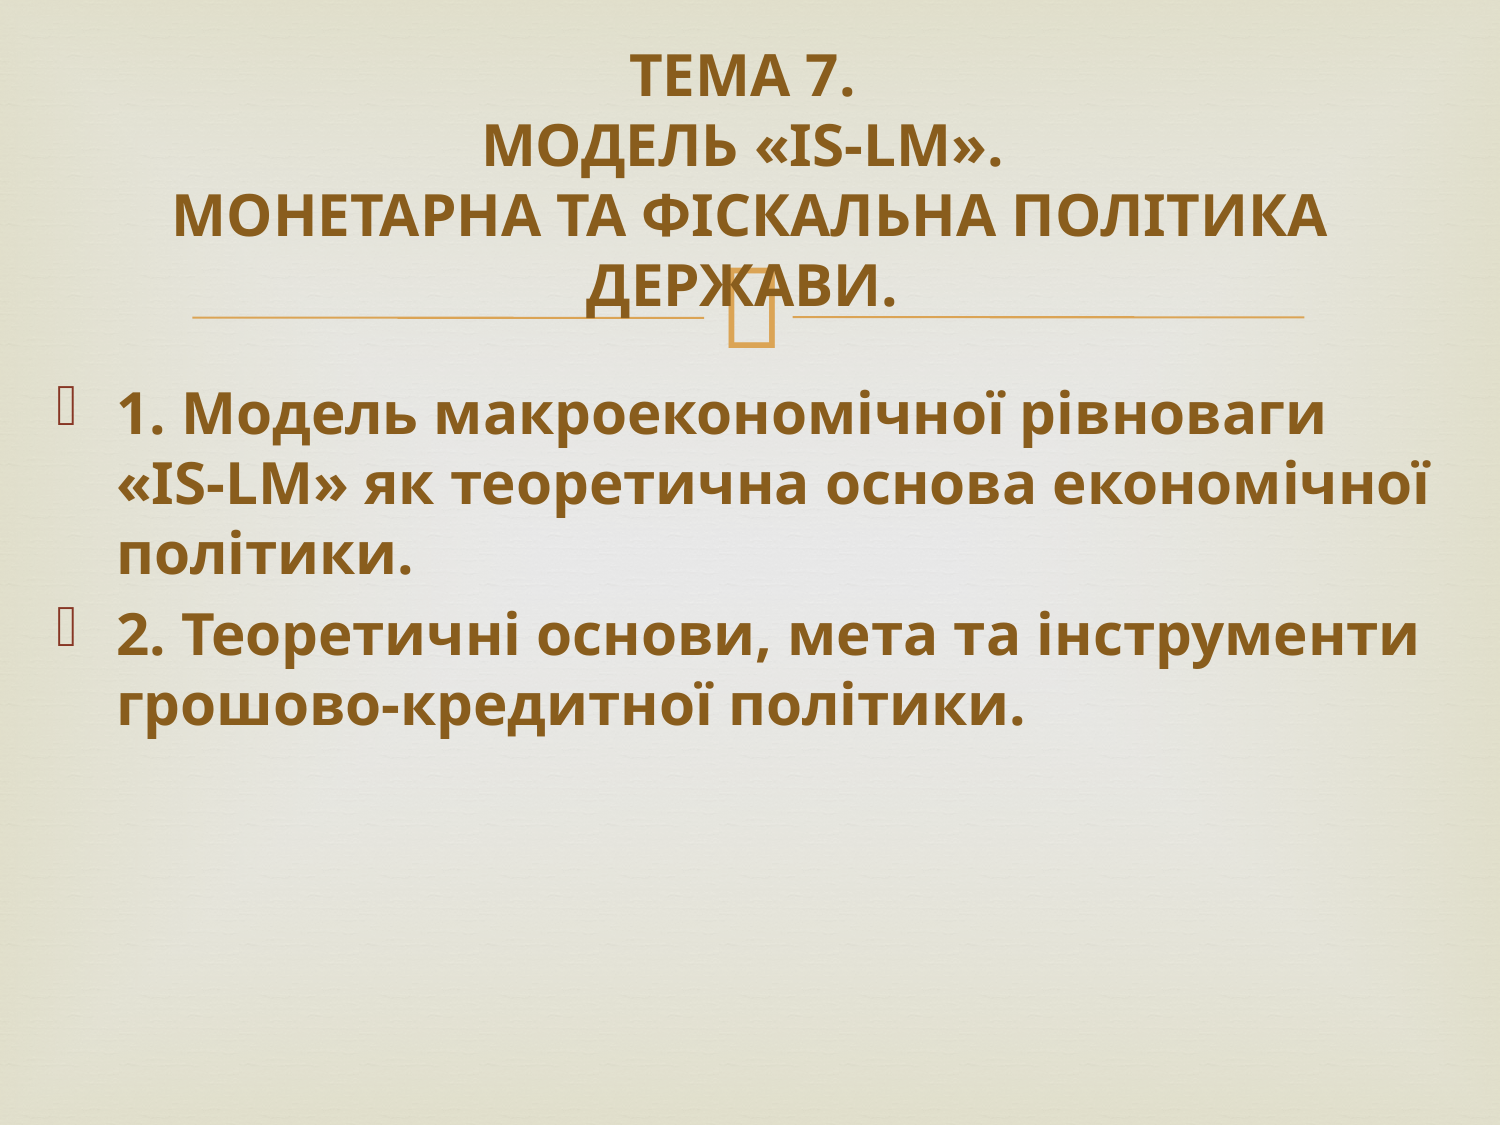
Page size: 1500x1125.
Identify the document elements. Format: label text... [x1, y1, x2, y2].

list 1. Модель макроекономічної рівноваги «IS-LM» як теоретична основа економічної політики. 2. Теоретичні основи, мета та інструменти грошово-кредитної політики. [41, 368, 1459, 1005]
title ТЕМА 7. МОДЕЛЬ «IS-LM». МОНЕТАРНА ТА ФІСКАЛЬНА ПОЛІТИКА ДЕРЖАВИ. [29, 30, 1471, 327]
